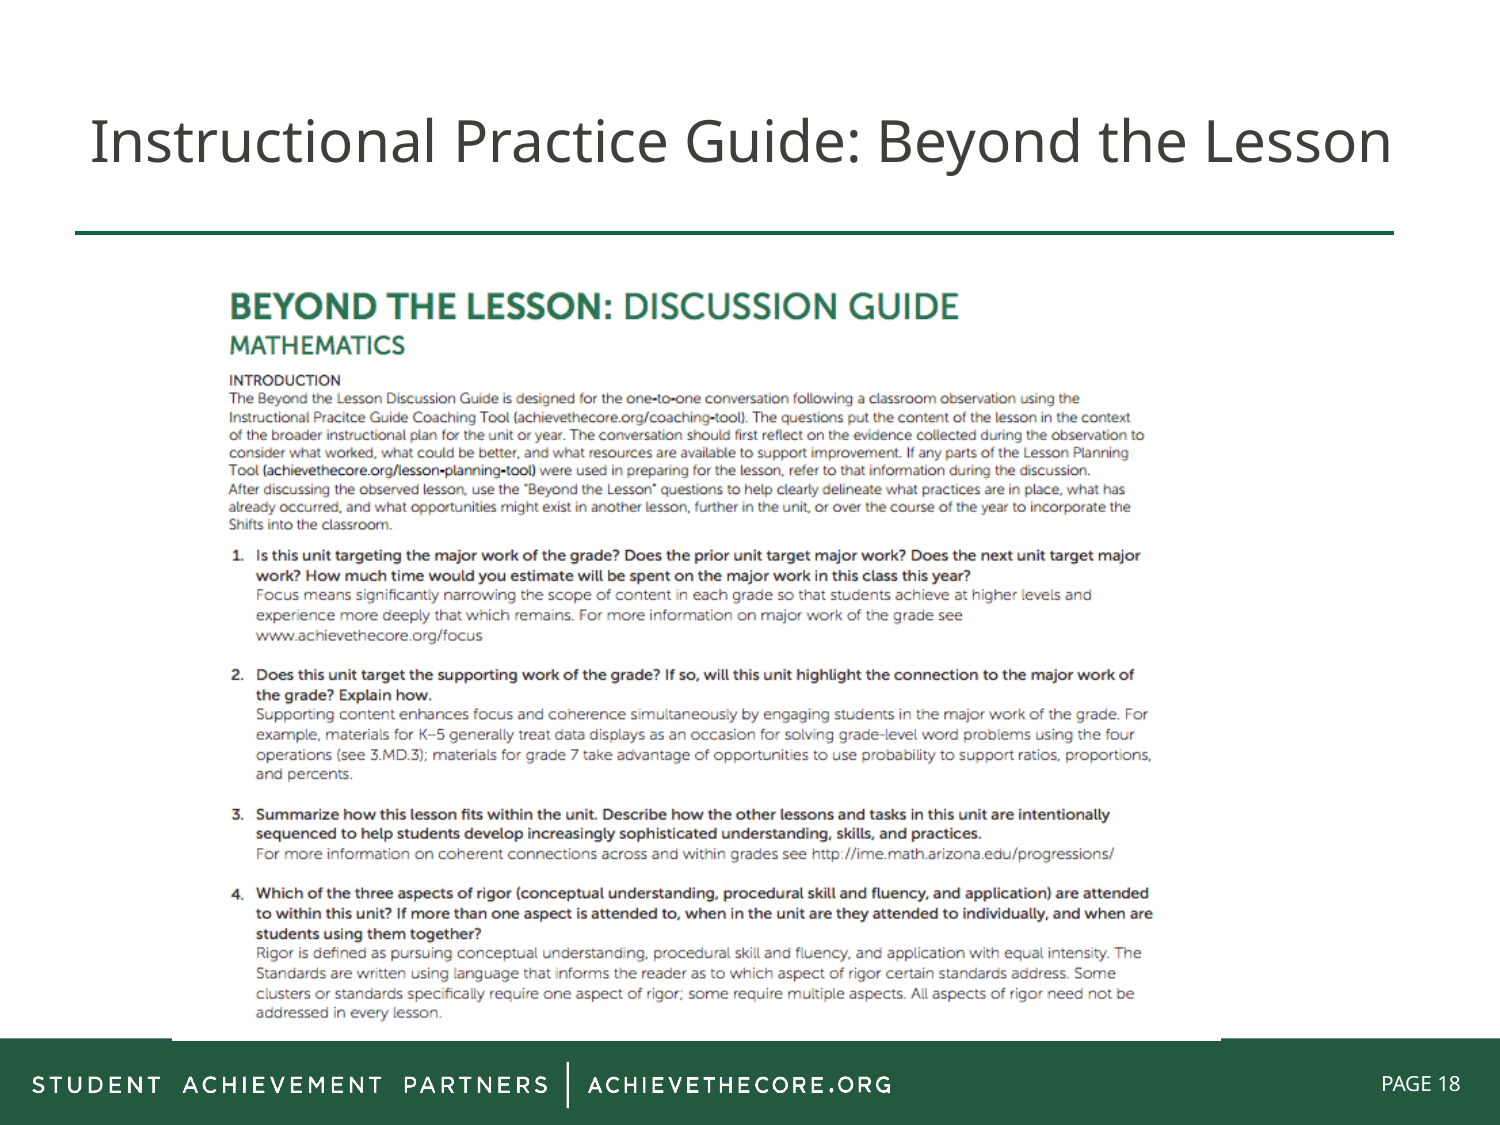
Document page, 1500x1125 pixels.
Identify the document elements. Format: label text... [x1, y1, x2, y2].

title Instructional Practice Guide: Beyond the Lesson [75, 45, 1425, 233]
picture [172, 238, 1221, 1041]
picture [12, 1055, 911, 1112]
